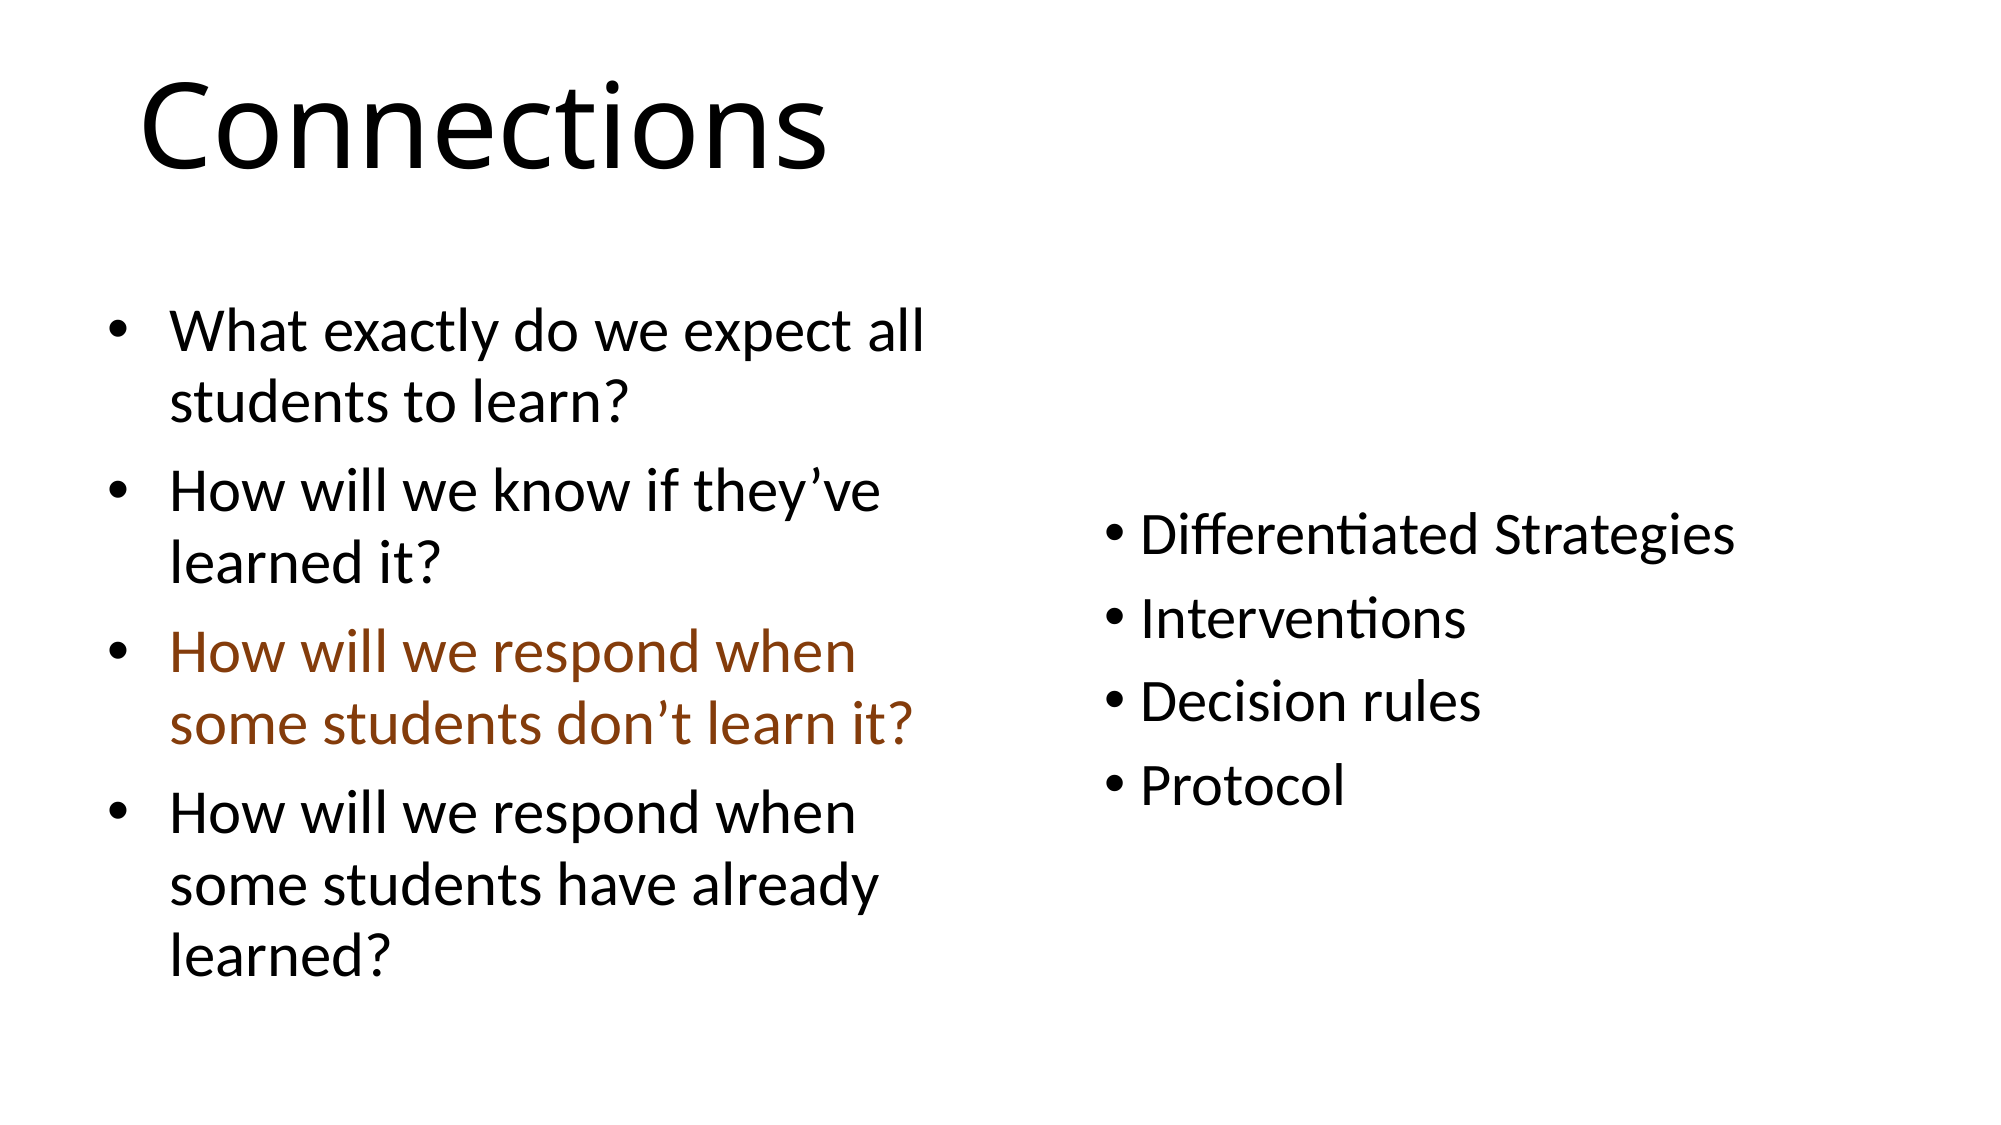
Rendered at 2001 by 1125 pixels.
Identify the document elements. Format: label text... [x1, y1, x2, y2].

title Connections [137, 59, 1863, 278]
list Differentiated Strategies Interventions Decision rules Protocol [1089, 495, 1872, 829]
list What exactly do we expect all students to learn? How will we know if they’ve learned it? How will we respond when some students don’t learn it? How will we respond when some students have already learned? [85, 286, 986, 1008]
